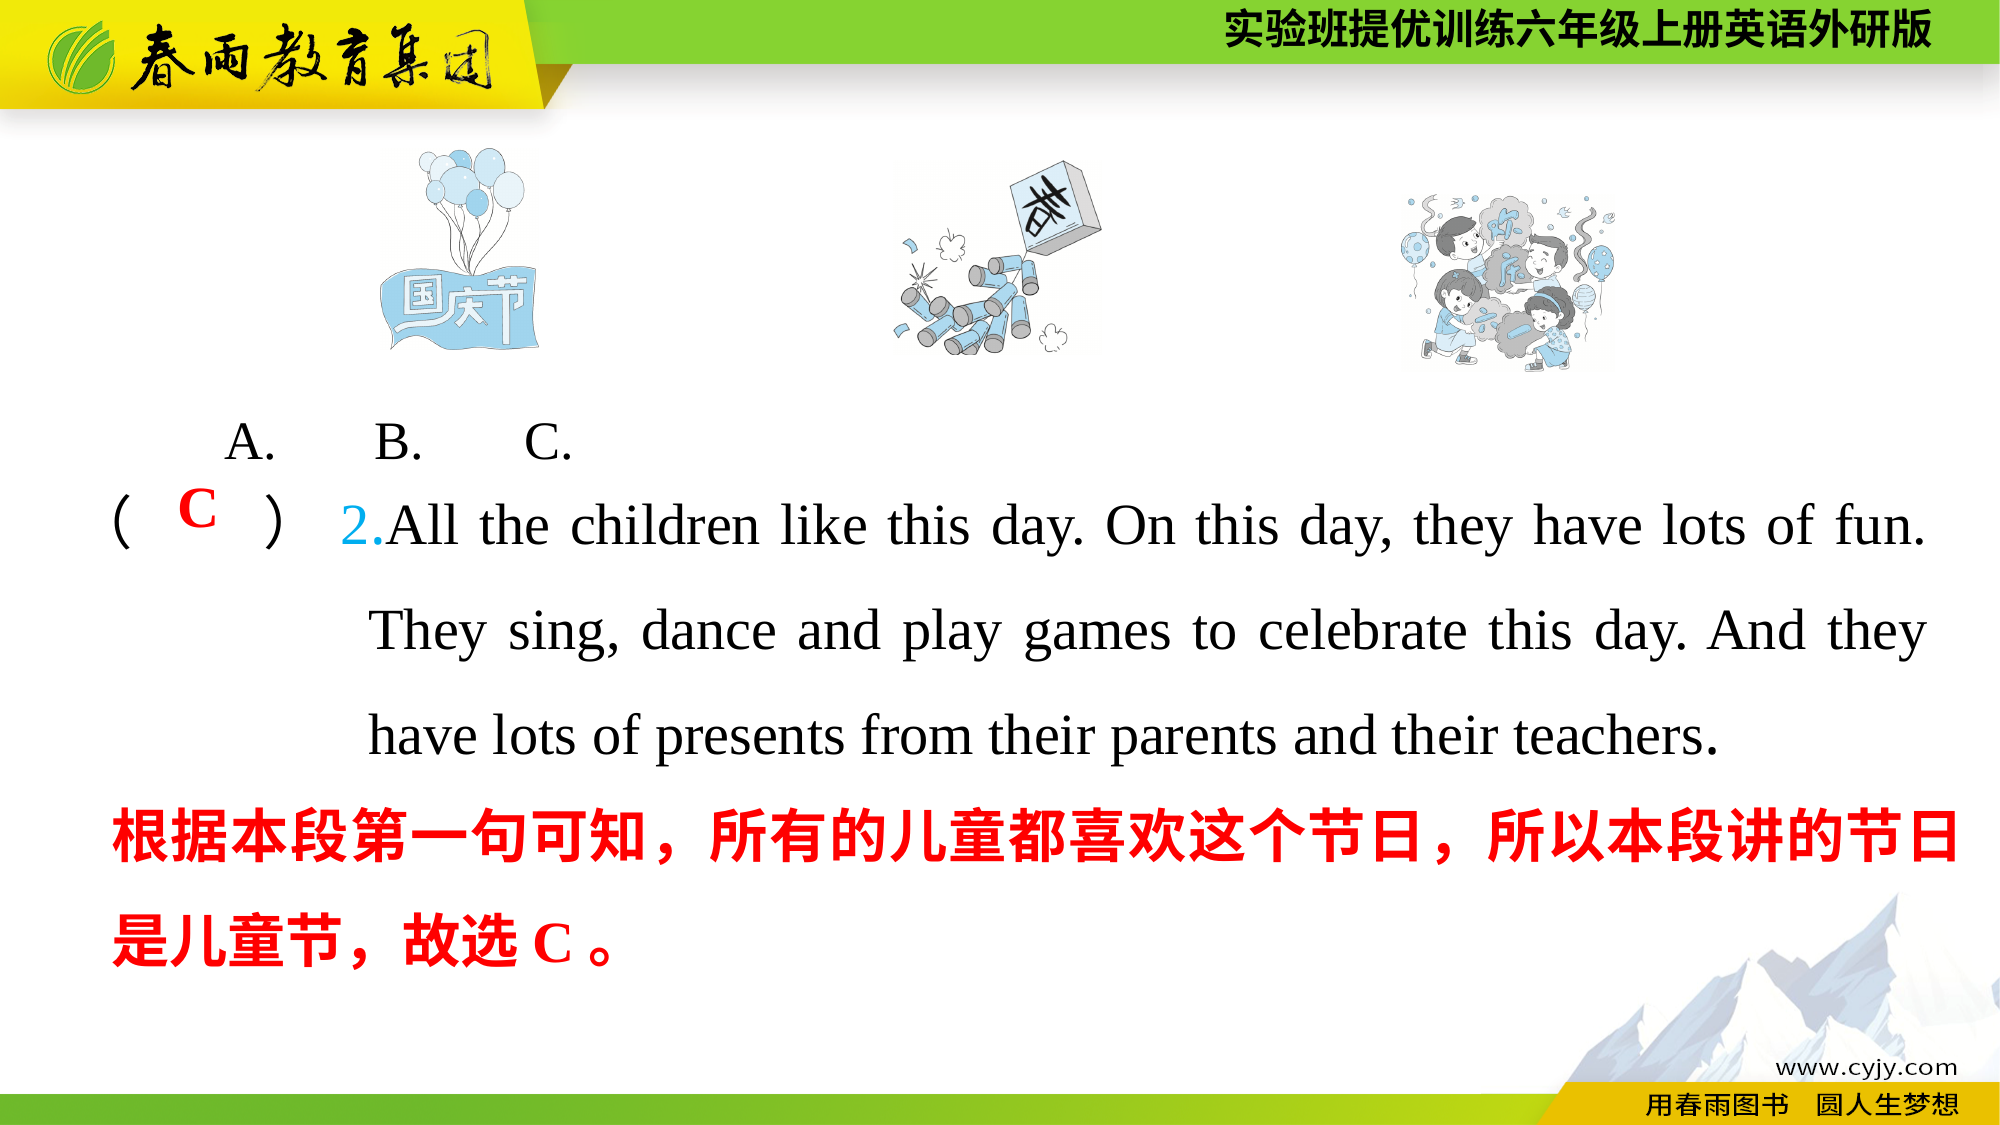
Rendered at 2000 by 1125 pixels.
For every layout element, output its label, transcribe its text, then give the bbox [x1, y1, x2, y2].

picture [0, 0, 2000, 1125]
text_box A. B. C. [59, 371, 1944, 478]
list （ ）2.All the children like this day. On this day, they have lots of fun. They sing, dance and play games to celebrate this day. And they have lots of presents from their parents and their teachers. [59, 478, 1944, 764]
text_box C [163, 478, 235, 547]
text_box 根据本段第一句可知，所有的儿童都喜欢这个节日，所以本段讲的节日是儿童节，故选C。 [96, 756, 1981, 982]
